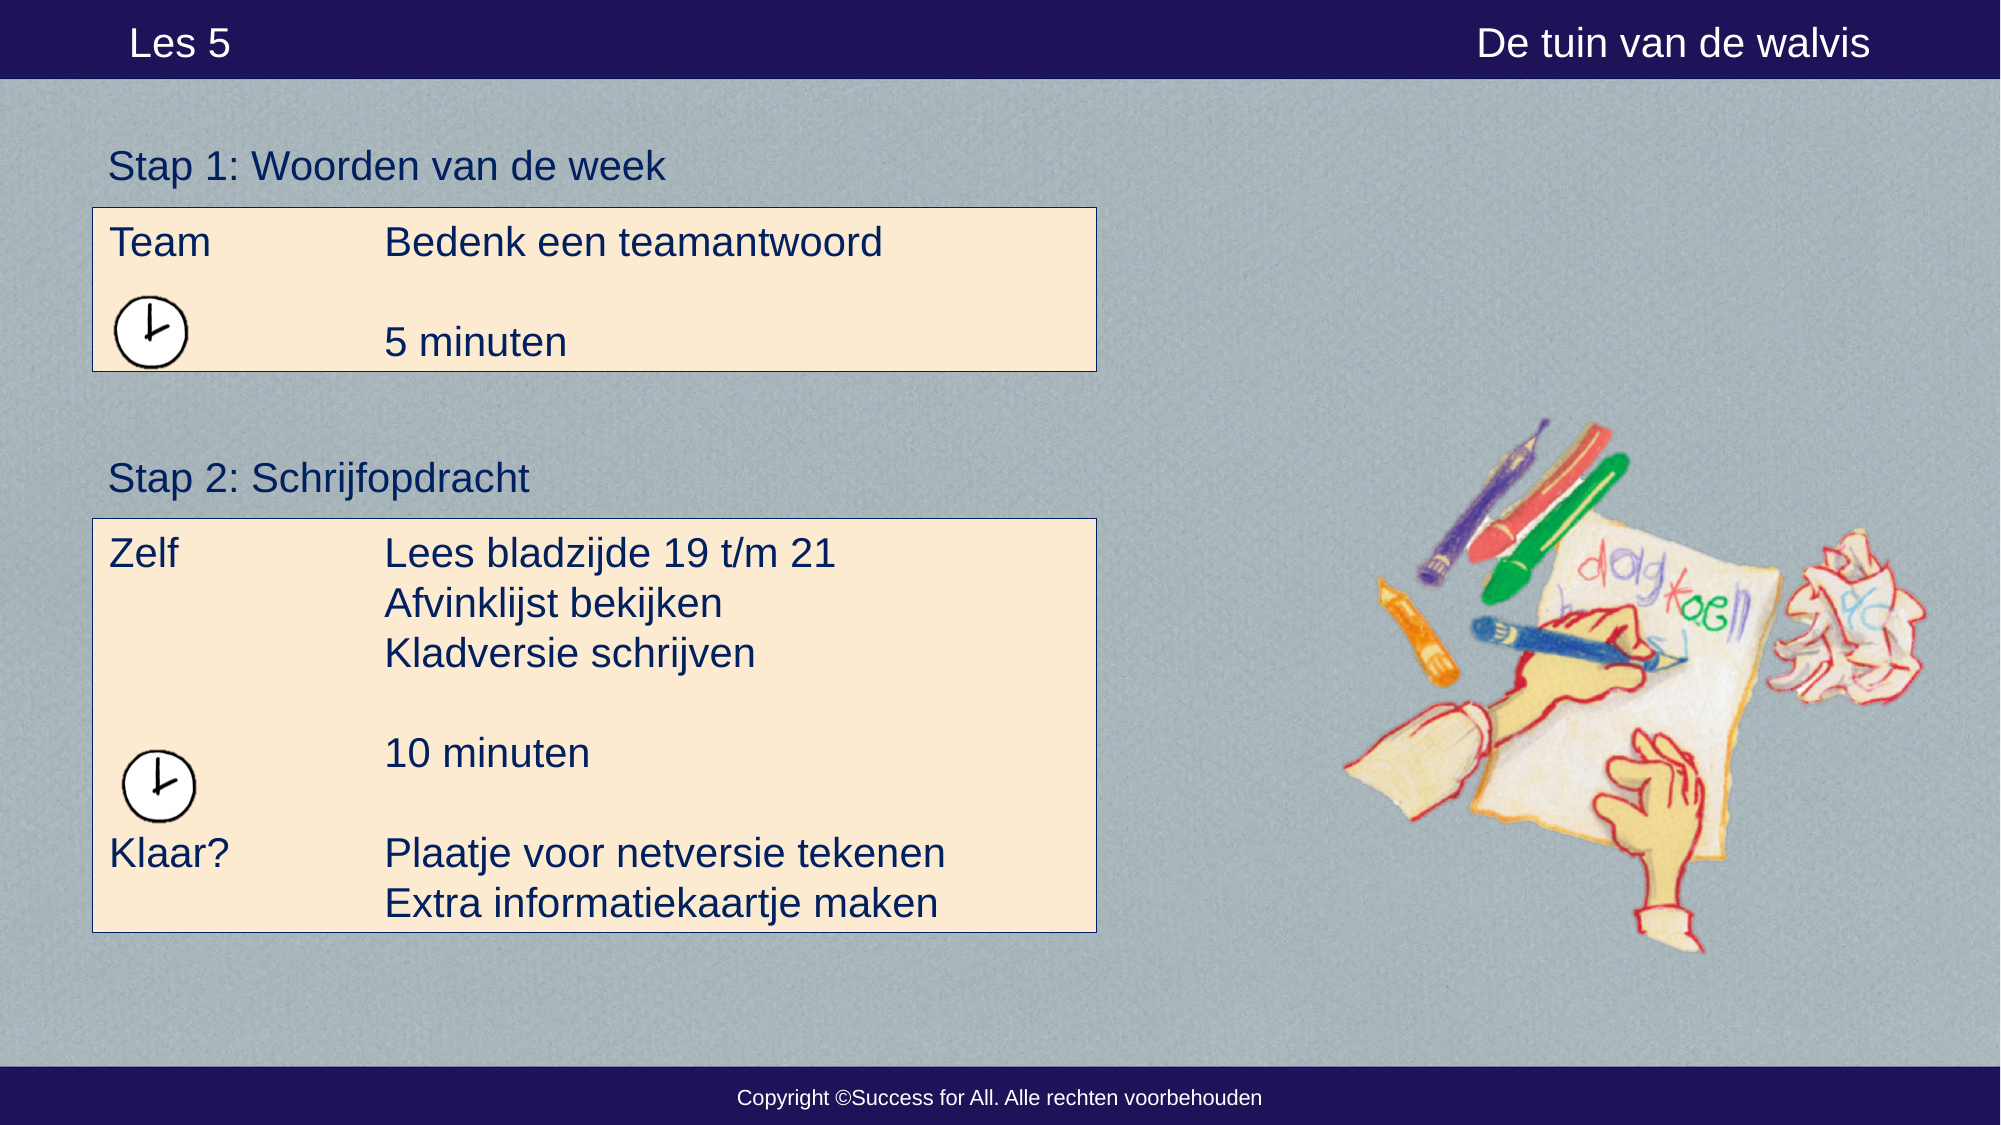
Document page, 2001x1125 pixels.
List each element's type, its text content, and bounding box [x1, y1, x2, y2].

picture [0, 0, 2001, 1125]
text_box Copyright ©Success for All. Alle rechten voorbehouden [0, 1076, 2000, 1125]
text_box Team Bedenk een teamantwoord 5 minuten [92, 207, 1097, 372]
text_box Zelf Lees bladzijde 19 t/m 21 Afvinklijst bekijken Kladversie schrijven 10 minuten Klaar? Plaatje voor netversie tekenen Extra informatiekaartje maken [92, 518, 1097, 933]
text_box De tuin van de walvis [999, 8, 1886, 73]
text_box Stap 2: Schrijfopdracht [92, 443, 886, 508]
text_box Les 5 [114, 8, 354, 73]
text_box Stap 1: Woorden van de week [92, 131, 886, 197]
